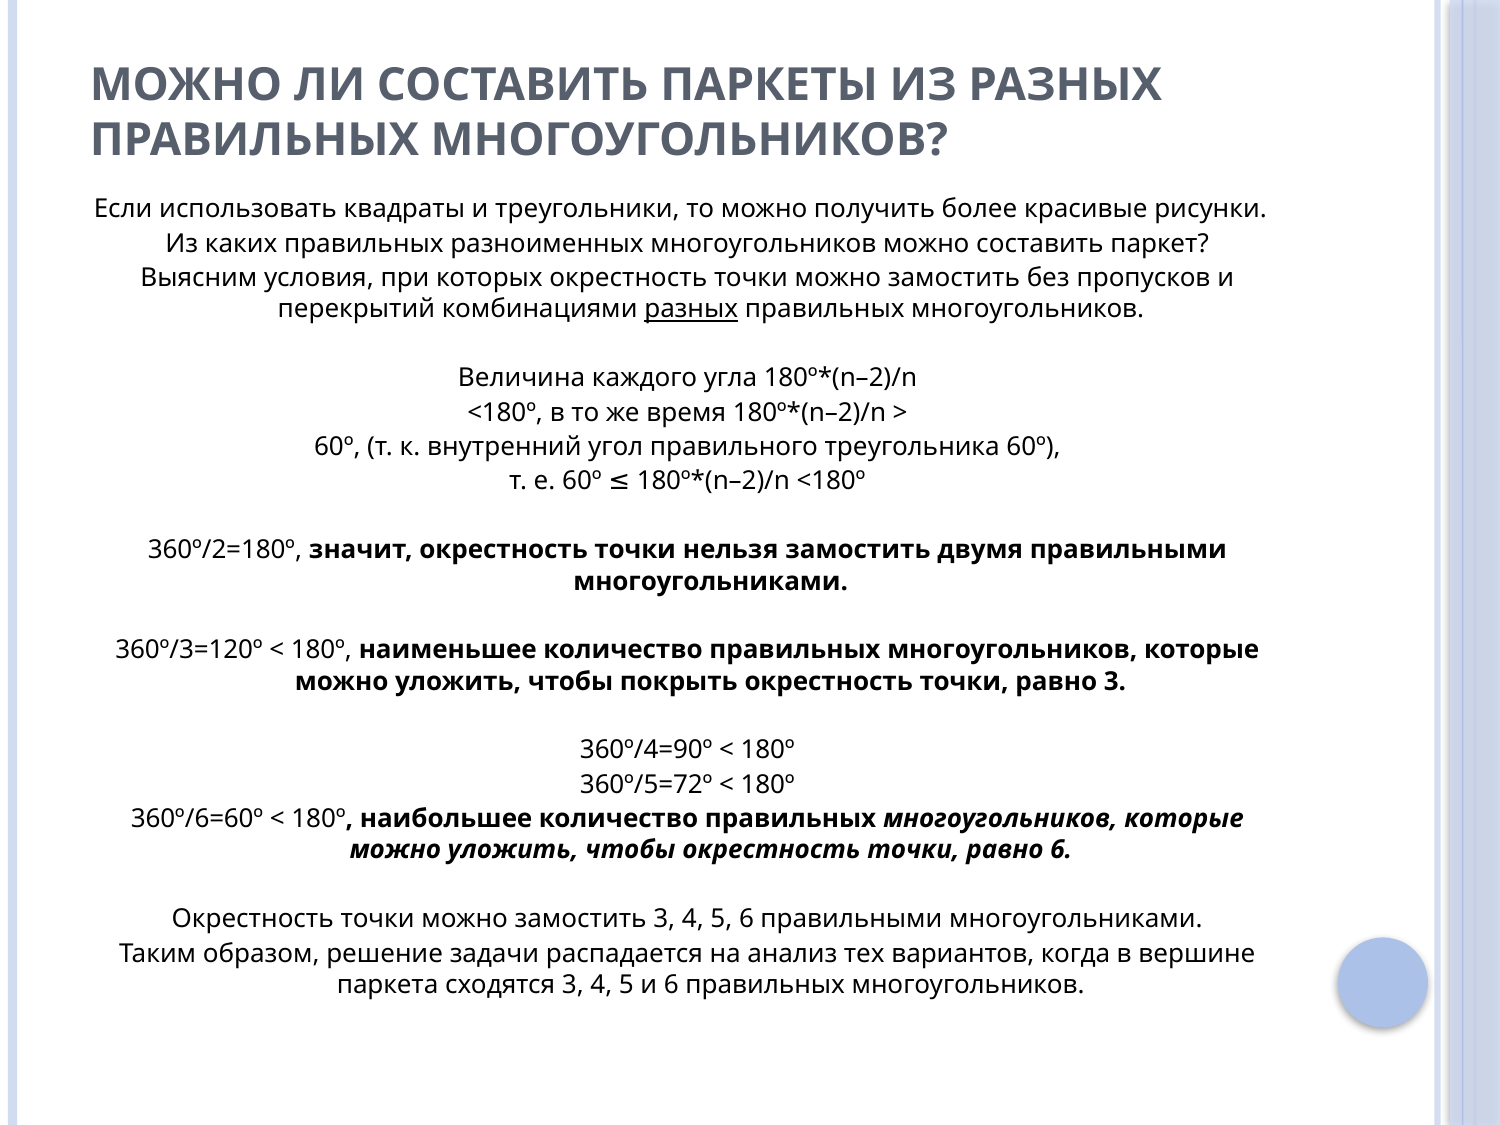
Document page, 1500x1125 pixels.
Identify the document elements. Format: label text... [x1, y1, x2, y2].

list Если использовать квадраты и треугольники, то можно получить более красивые рисунки. Из каких правильных разноименных многоугольников можно составить паркет? Выясним условия, при которых окрестность точки можно замостить без пропусков и перекрытий комбинациями разных правильных многоугольников. Величина каждого угла 180º*(n–2)/n <180º, в то же время 180º*(n–2)/n > 60º, (т. к. внутренний угол правильного треугольника 60º), т. е. 60º ≤ 180º*(n–2)/n <180º 360º/2=180º, значит, окрестность точки нельзя замостить двумя правильными многоугольниками. 360º/3=120º < 180º, наименьшее количество правильных многоугольников, которые можно уложить, чтобы покрыть окрестность точки, равно 3. 360º/4=90º < 180º 360º/5=72º < 180º 360º/6=60º < 180º, наибольшее количество правильных многоугольников, которые можно уложить, чтобы окрестность точки, равно 6. Окрестность точки можно замостить 3, 4, 5, 6 правильными многоугольниками. Таким образом, решение задачи распадается на анализ тех вариантов, когда в вершине паркета сходятся 3, 4, 5 и 6 правильных многоугольников. [75, 184, 1300, 1062]
title Можно ли составить паркеты из разных правильных многоугольников? [75, 45, 1300, 184]
